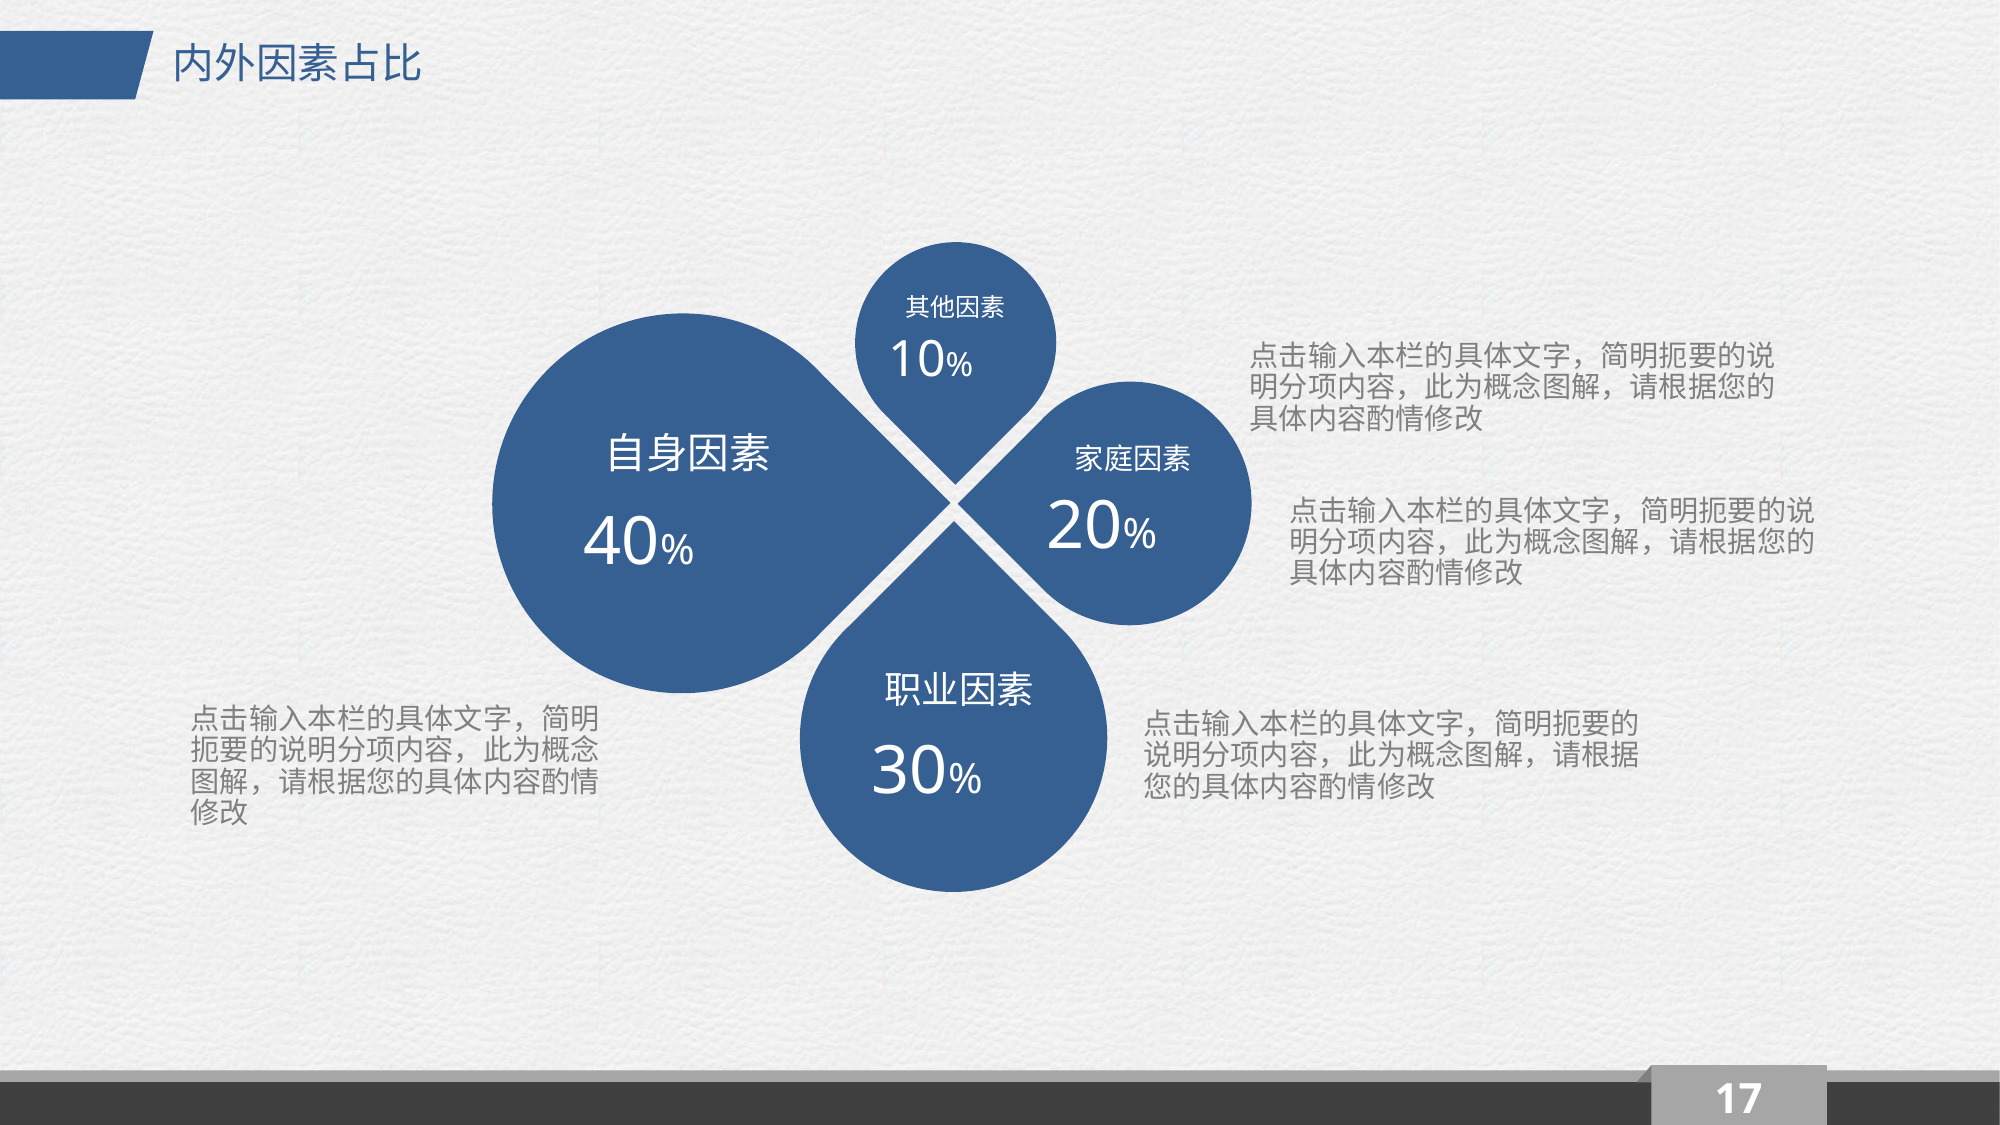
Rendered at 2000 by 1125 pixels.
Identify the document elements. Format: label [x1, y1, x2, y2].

text_box [791, 585, 1117, 910]
text_box [1008, 374, 1267, 632]
picture [0, 0, 2000, 1125]
text_box [849, 230, 1063, 443]
text_box [469, 303, 872, 704]
